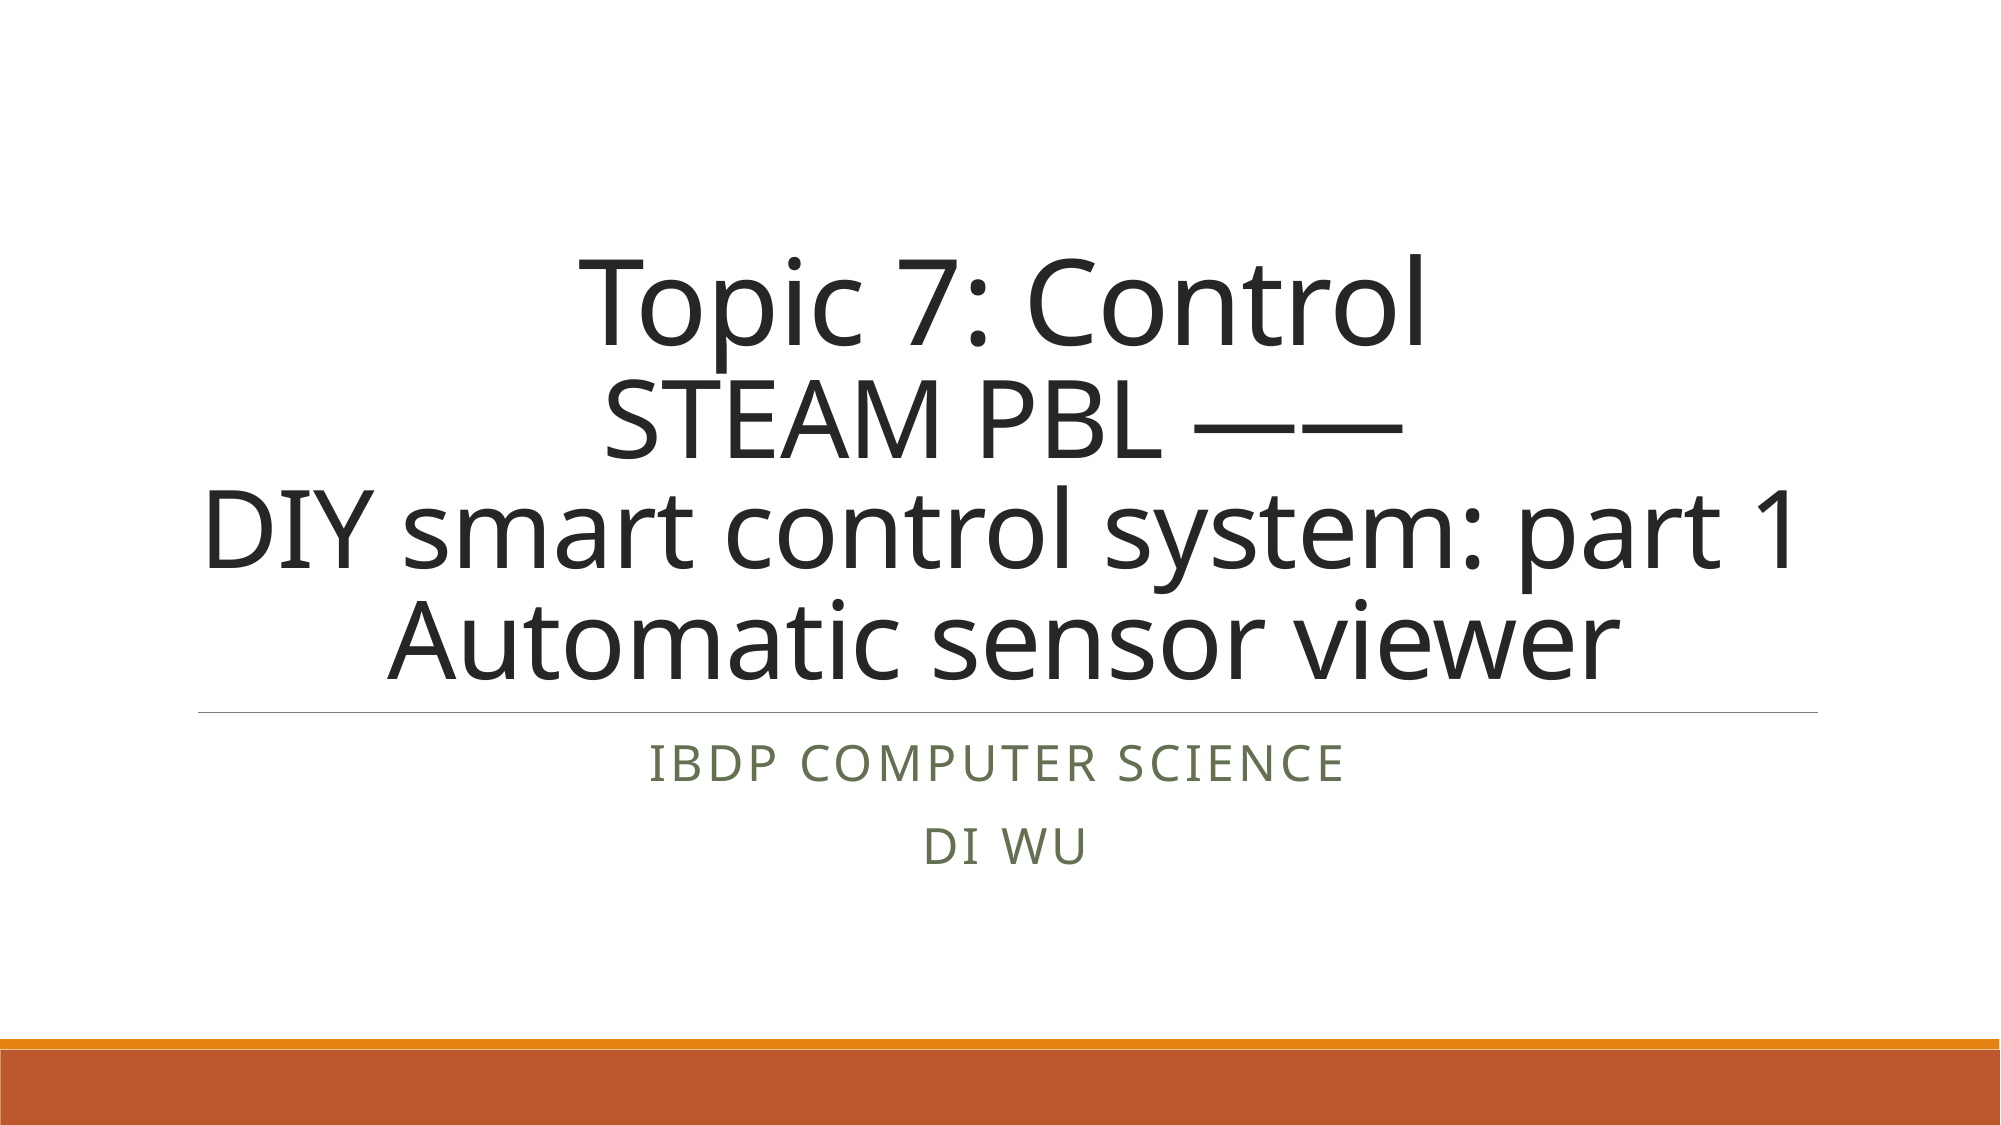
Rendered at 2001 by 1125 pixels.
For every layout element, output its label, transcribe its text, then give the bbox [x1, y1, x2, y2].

title Topic 7: Control STEAM PBL —— DIY smart control system: part 1 Automatic sensor viewer [180, 124, 1830, 710]
subtitle IBDP Computer SCIENCE Di WU [180, 730, 1831, 919]
